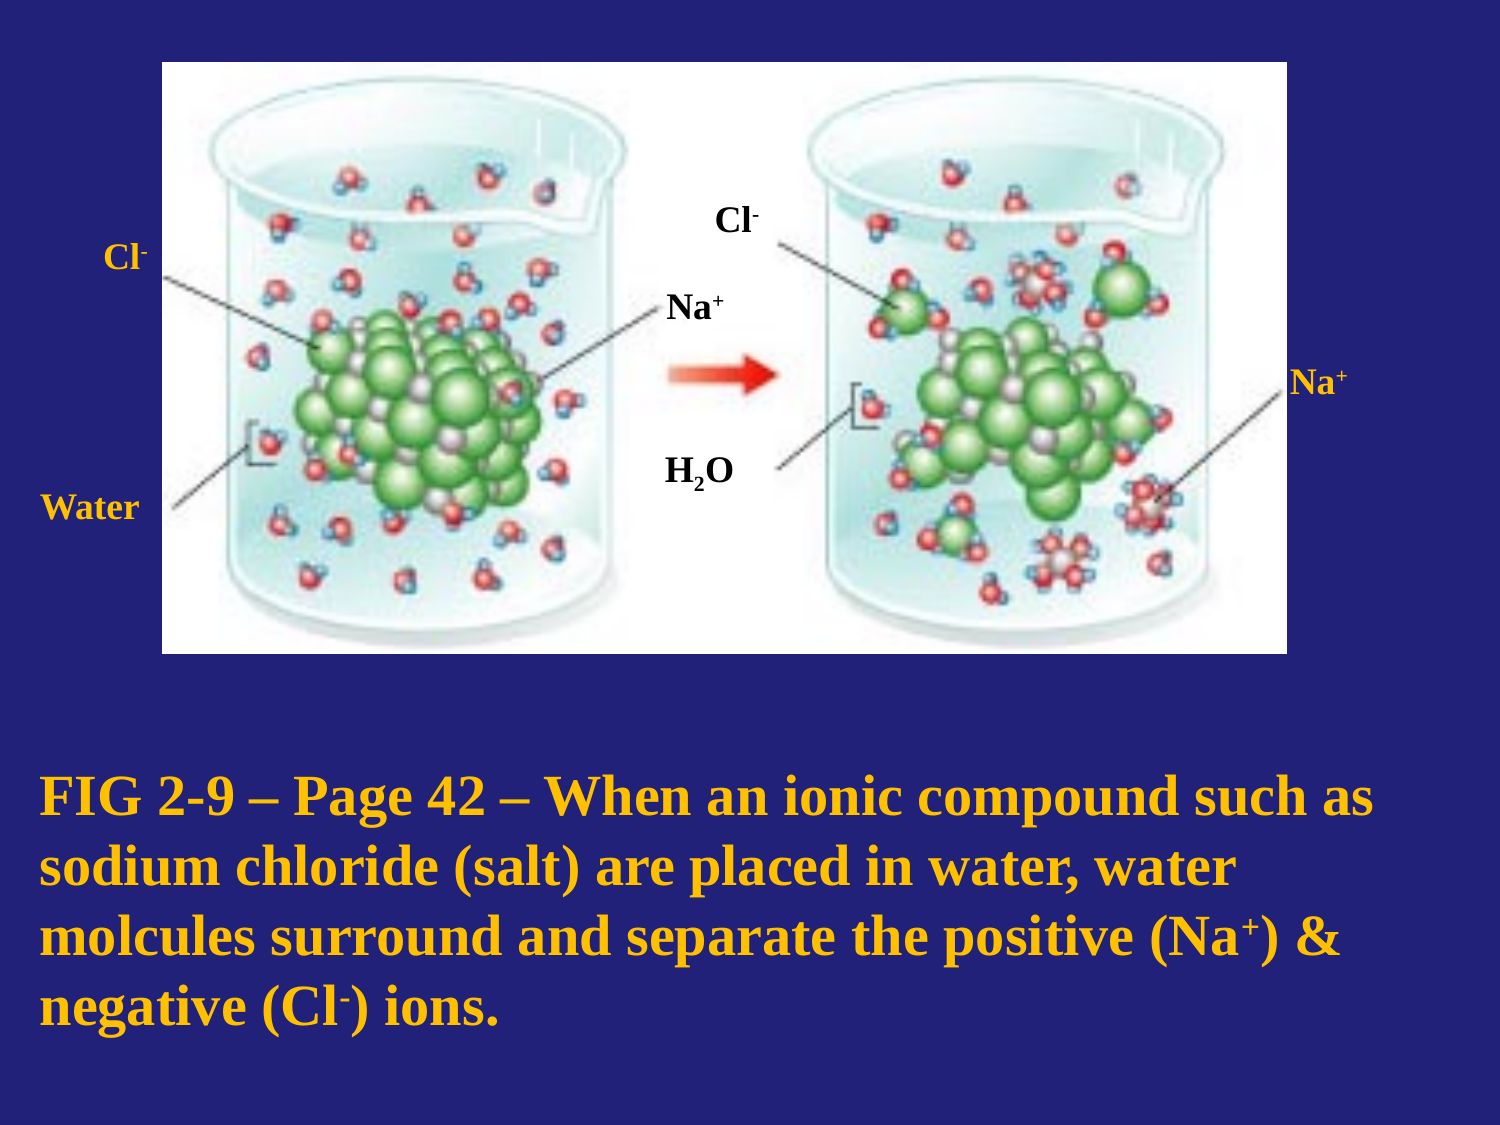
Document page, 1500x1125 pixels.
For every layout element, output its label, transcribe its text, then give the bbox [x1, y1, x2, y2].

text_box Cl- [88, 224, 157, 285]
picture [162, 62, 1287, 654]
text_box Water [24, 474, 157, 535]
text_box FIG 2-9 – Page 42 – When an ionic compound such as sodium chloride (salt) are placed in water, water molcules surround and separate the positive (Na+) & negative (Cl-) ions. [24, 749, 1450, 1045]
text_box Na+ [1290, 349, 1388, 410]
